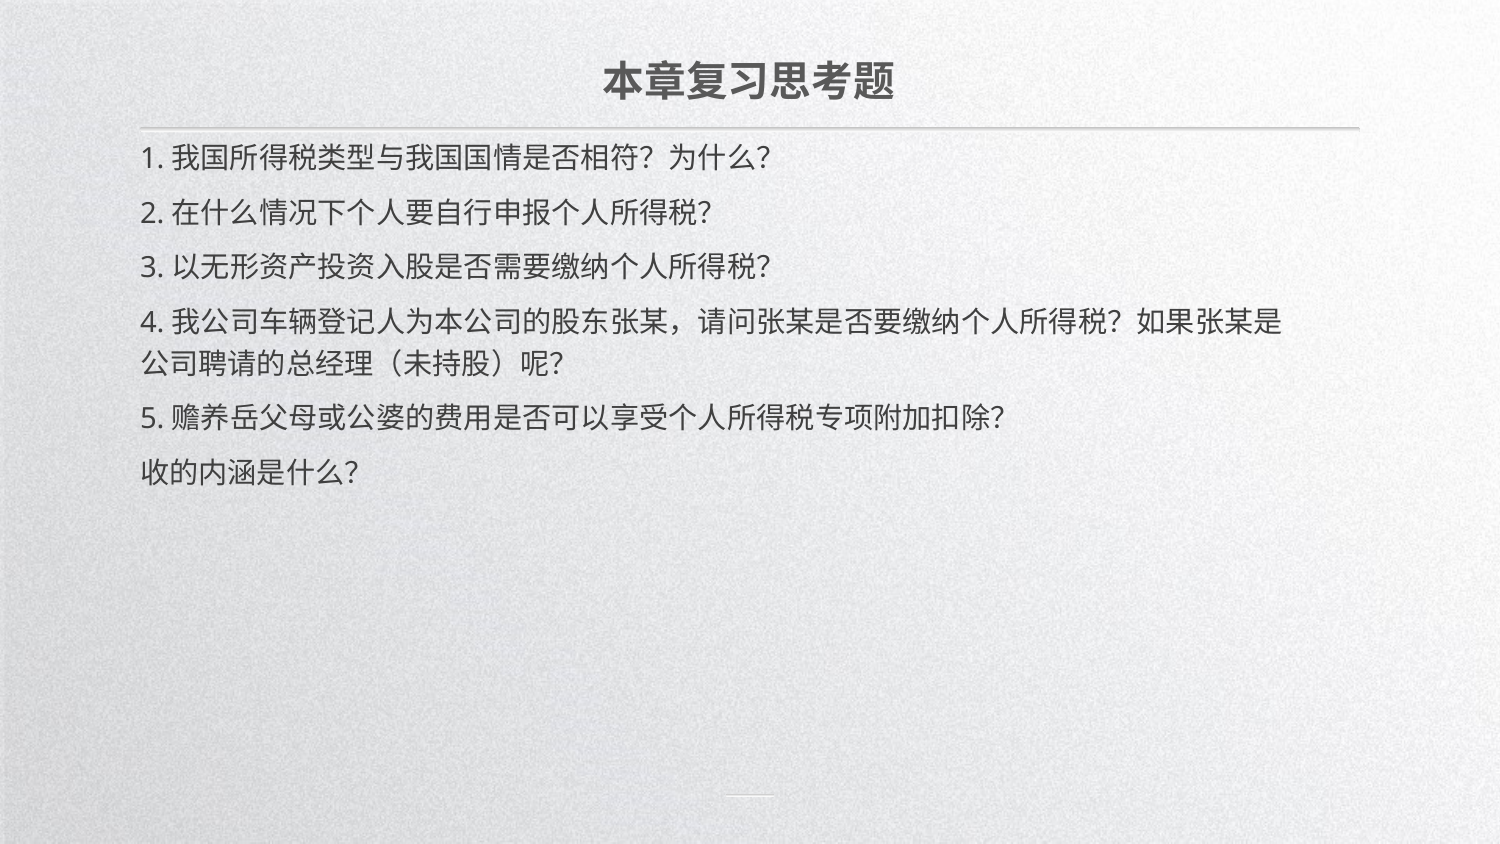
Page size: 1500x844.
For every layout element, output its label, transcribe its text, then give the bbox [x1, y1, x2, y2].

text_box 1.我国所得税类型与我国国情是否相符？为什么？ 2.在什么情况下个人要自行申报个人所得税？ 3.以无形资产投资入股是否需要缴纳个人所得税？ 4.我公司车辆登记人为本公司的股东张某，请问张某是否要缴纳个人所得税？如果张某是公司聘请的总经理（未持股）呢？ 5.赡养岳父母或公婆的费用是否可以享受个人所得税专项附加扣除？ 收的内涵是什么？ [128, 127, 1310, 495]
picture [0, 0, 1500, 844]
text_box 本章复习思考题 [459, 49, 1038, 111]
